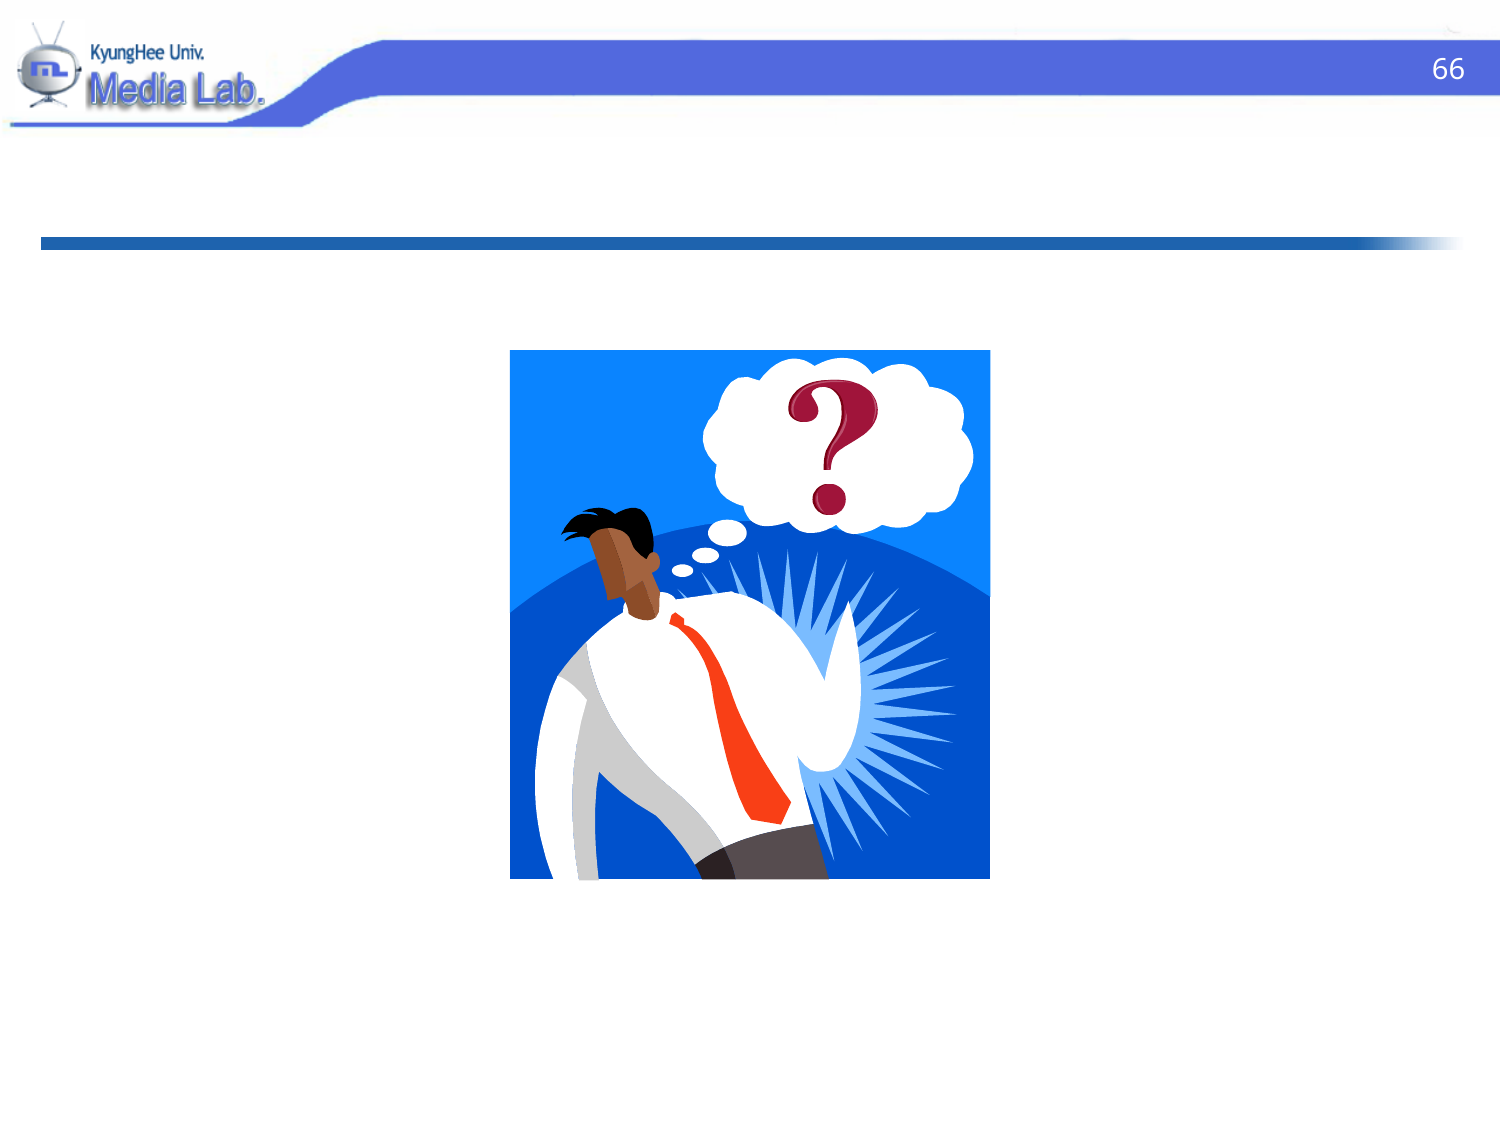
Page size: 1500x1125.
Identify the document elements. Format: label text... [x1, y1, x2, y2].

picture [0, 0, 1500, 138]
slide_number 66 [1403, 42, 1481, 93]
picture [41, 237, 1500, 250]
picture [509, 349, 991, 881]
